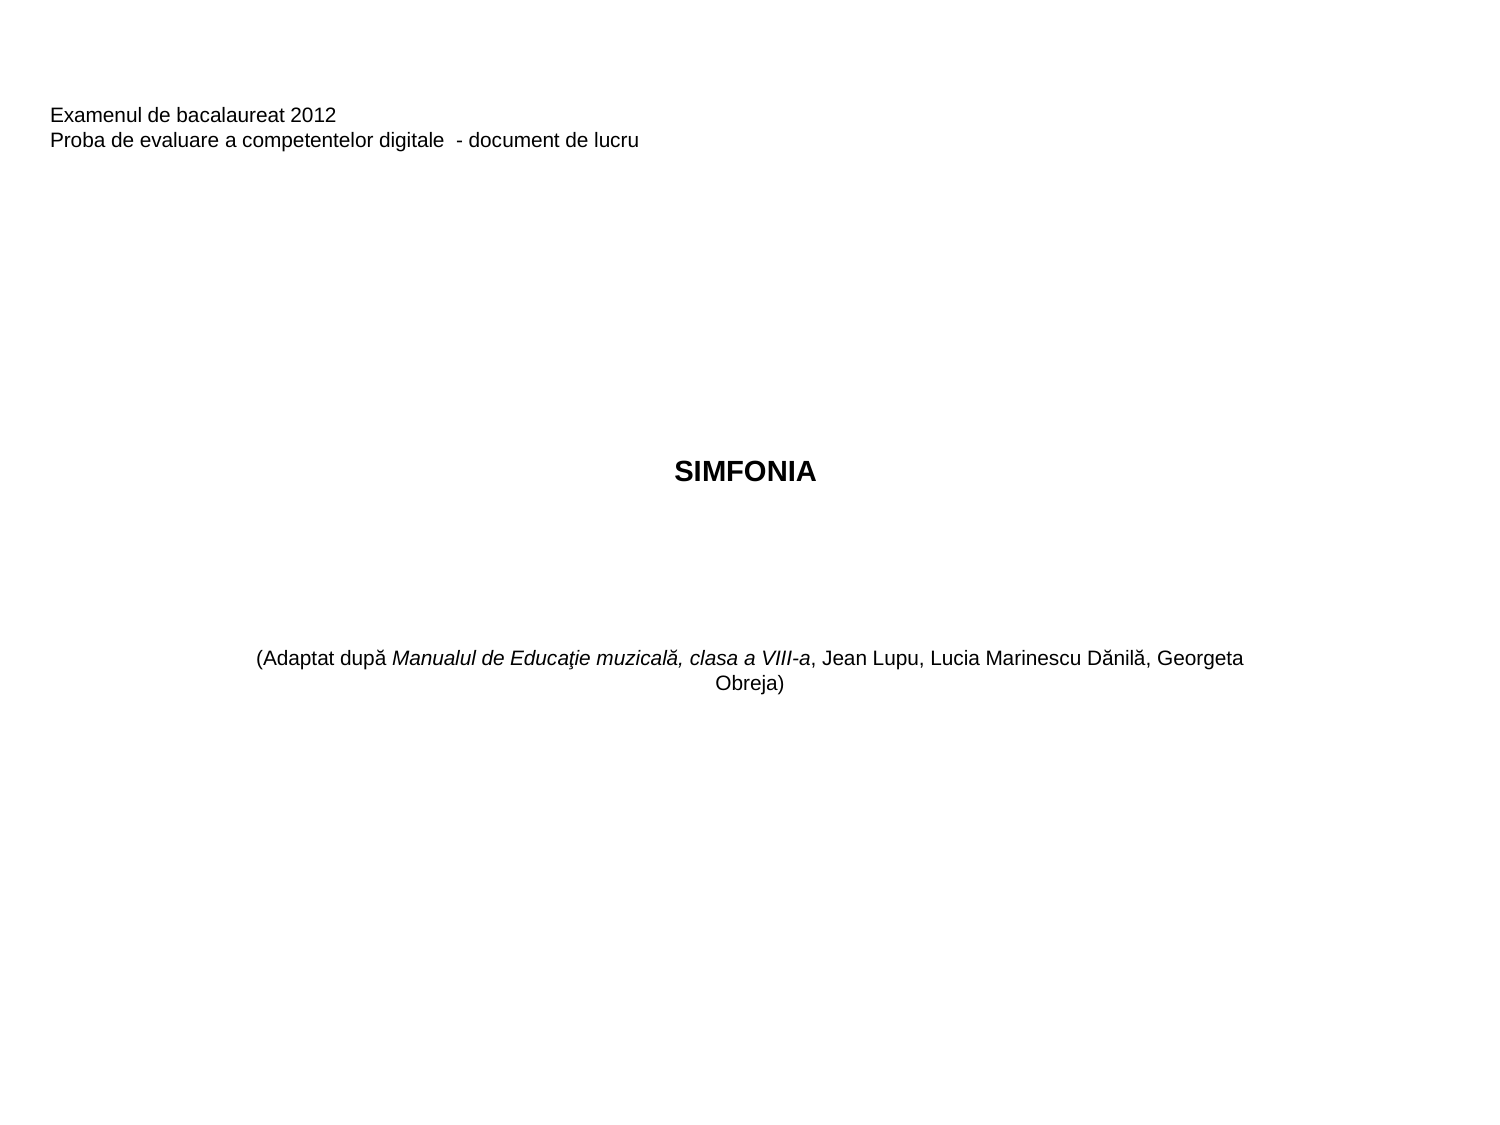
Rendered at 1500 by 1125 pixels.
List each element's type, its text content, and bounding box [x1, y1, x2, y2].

text_box Examenul de bacalaureat 2012 Proba de evaluare a competentelor digitale - document de lucru [35, 94, 1447, 159]
title SIMFONIA [112, 349, 1388, 591]
subtitle (Adaptat după Manualul de Educaţie muzicală, clasa a VIII-a, Jean Lupu, Lucia Marinescu Dănilă, Georgeta Obreja) [224, 637, 1276, 751]
